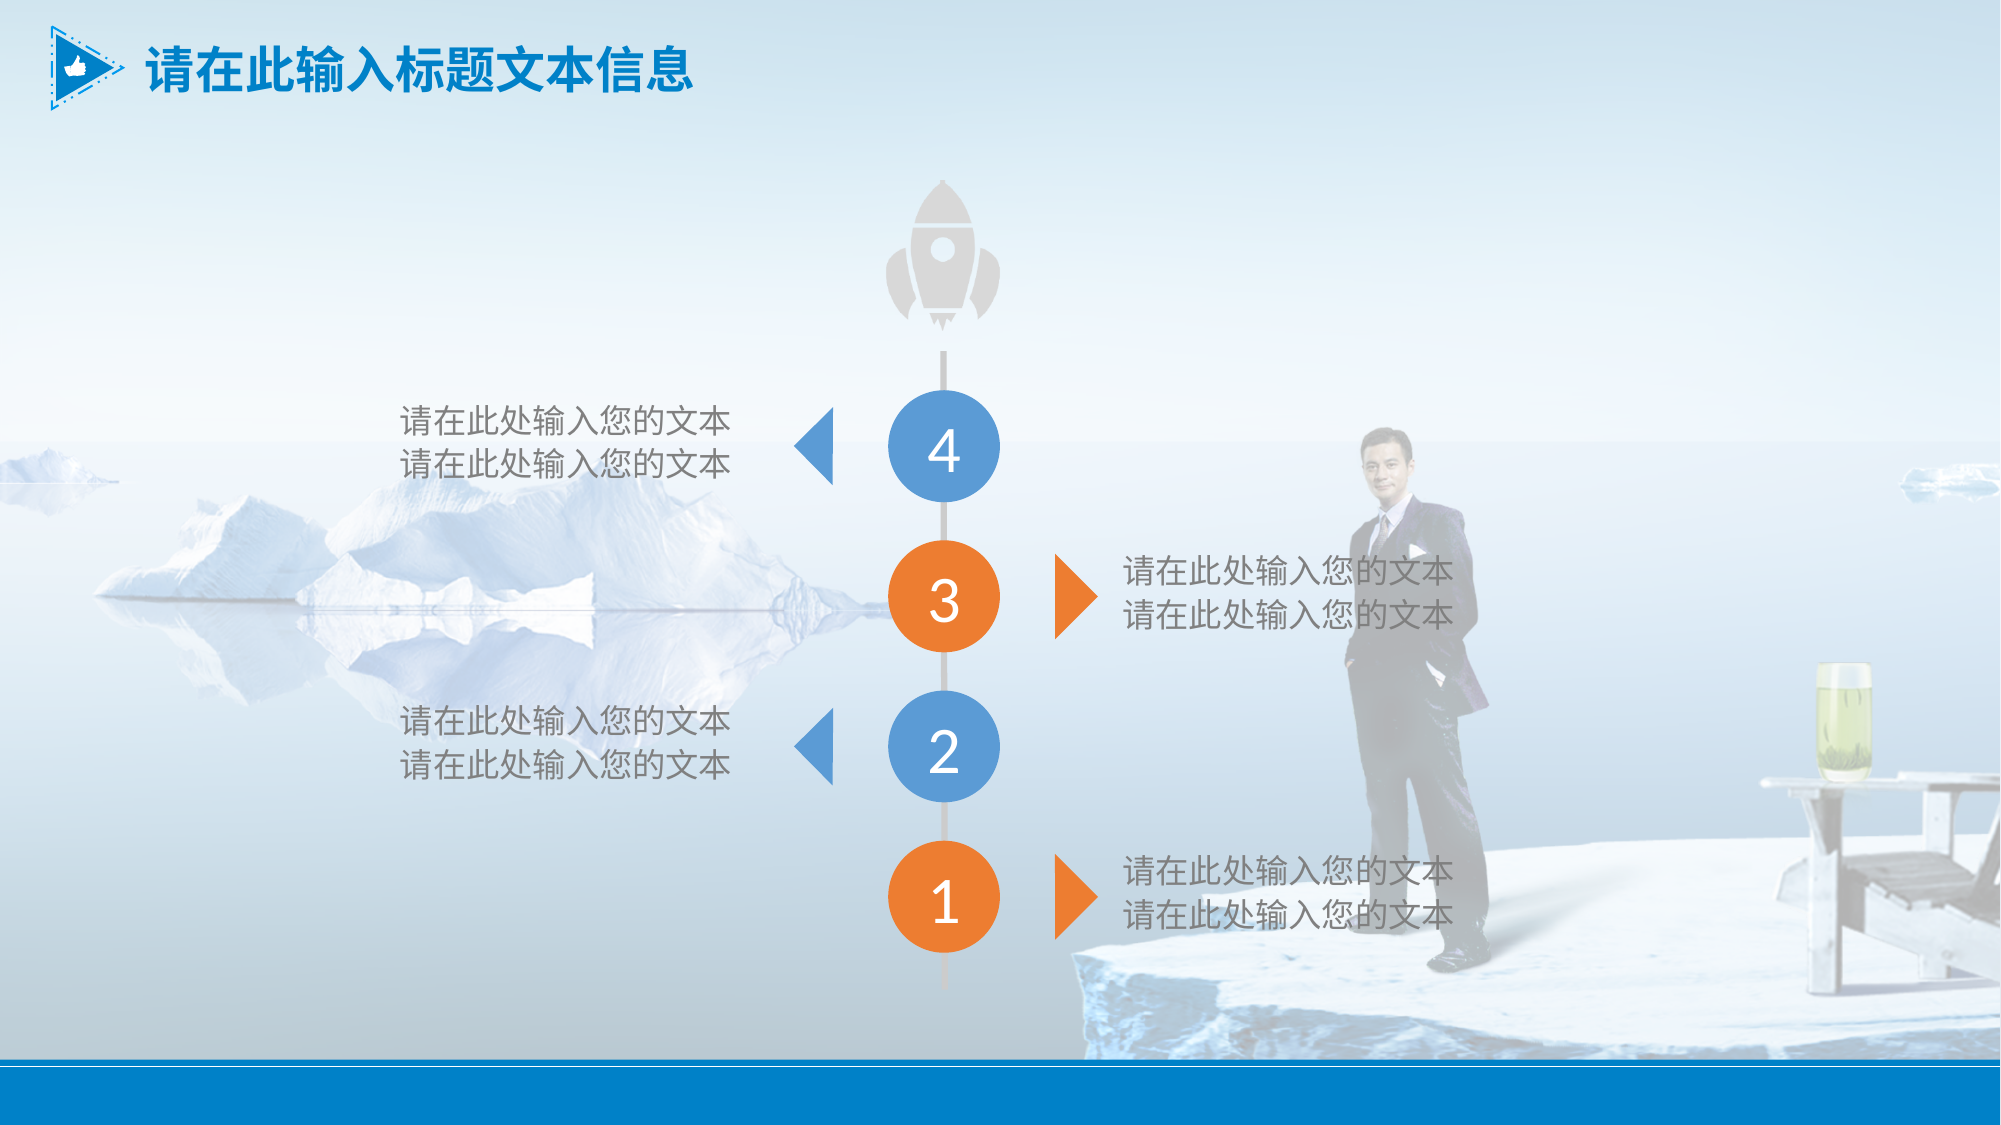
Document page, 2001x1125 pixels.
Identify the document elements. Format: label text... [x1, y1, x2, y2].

text_box [792, 705, 835, 788]
text_box 请在此处输入您的文本 请在此处输入您的文本 [1107, 838, 1470, 942]
text_box [1053, 851, 1100, 943]
text_box 请在此处输入您的文本 请在此处输入您的文本 [385, 688, 748, 792]
text_box 2 [887, 689, 943, 804]
text_box 3 [887, 539, 943, 654]
picture [867, 180, 1018, 331]
text_box 1 [887, 839, 943, 954]
text_box 4 [945, 389, 1001, 504]
text_box 2 [945, 689, 1001, 804]
text_box [1053, 551, 1100, 642]
text_box 请在此处输入您的文本 请在此处输入您的文本 [1107, 538, 1470, 641]
text_box 4 [887, 389, 943, 504]
text_box [792, 404, 835, 488]
text_box 3 [945, 539, 1001, 654]
text_box 1 [945, 839, 1001, 954]
text_box 请在此处输入您的文本 请在此处输入您的文本 [385, 388, 748, 491]
